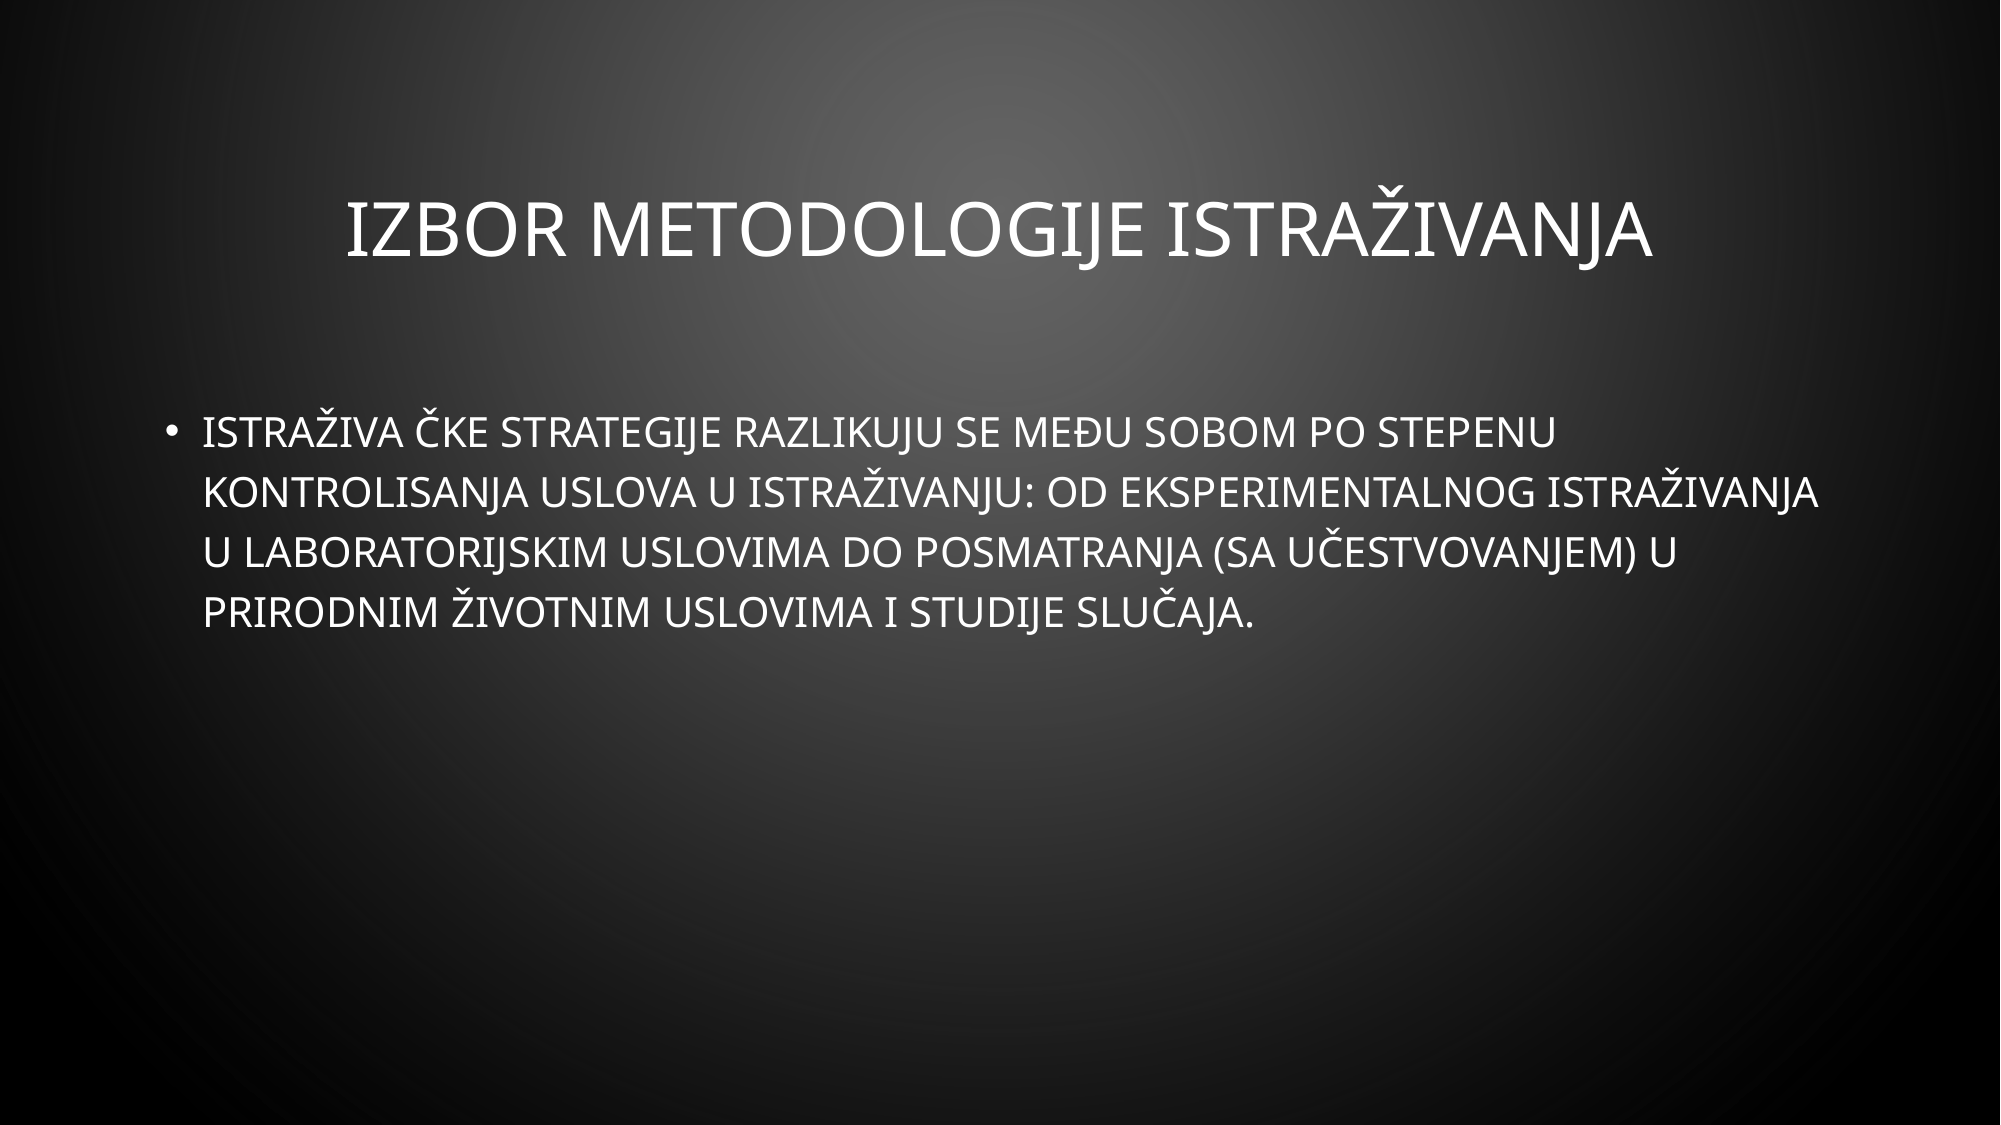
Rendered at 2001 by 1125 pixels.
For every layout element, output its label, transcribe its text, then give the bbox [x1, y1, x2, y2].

list Istraživa čke strategije razlikuju se među sobom po stepenu kontrolisanja uslova u istraživanju: od eksperimentalnog istraživanja u laboratorijskim uslovima do posmatranja (sa učestvovanjem) u prirodnim životnim uslovima i studije slučaja. [149, 388, 1851, 950]
title IZBOR METODOLOGIJE ISTRAŽIVANJA [149, 101, 1851, 364]
picture [0, 0, 2000, 1125]
